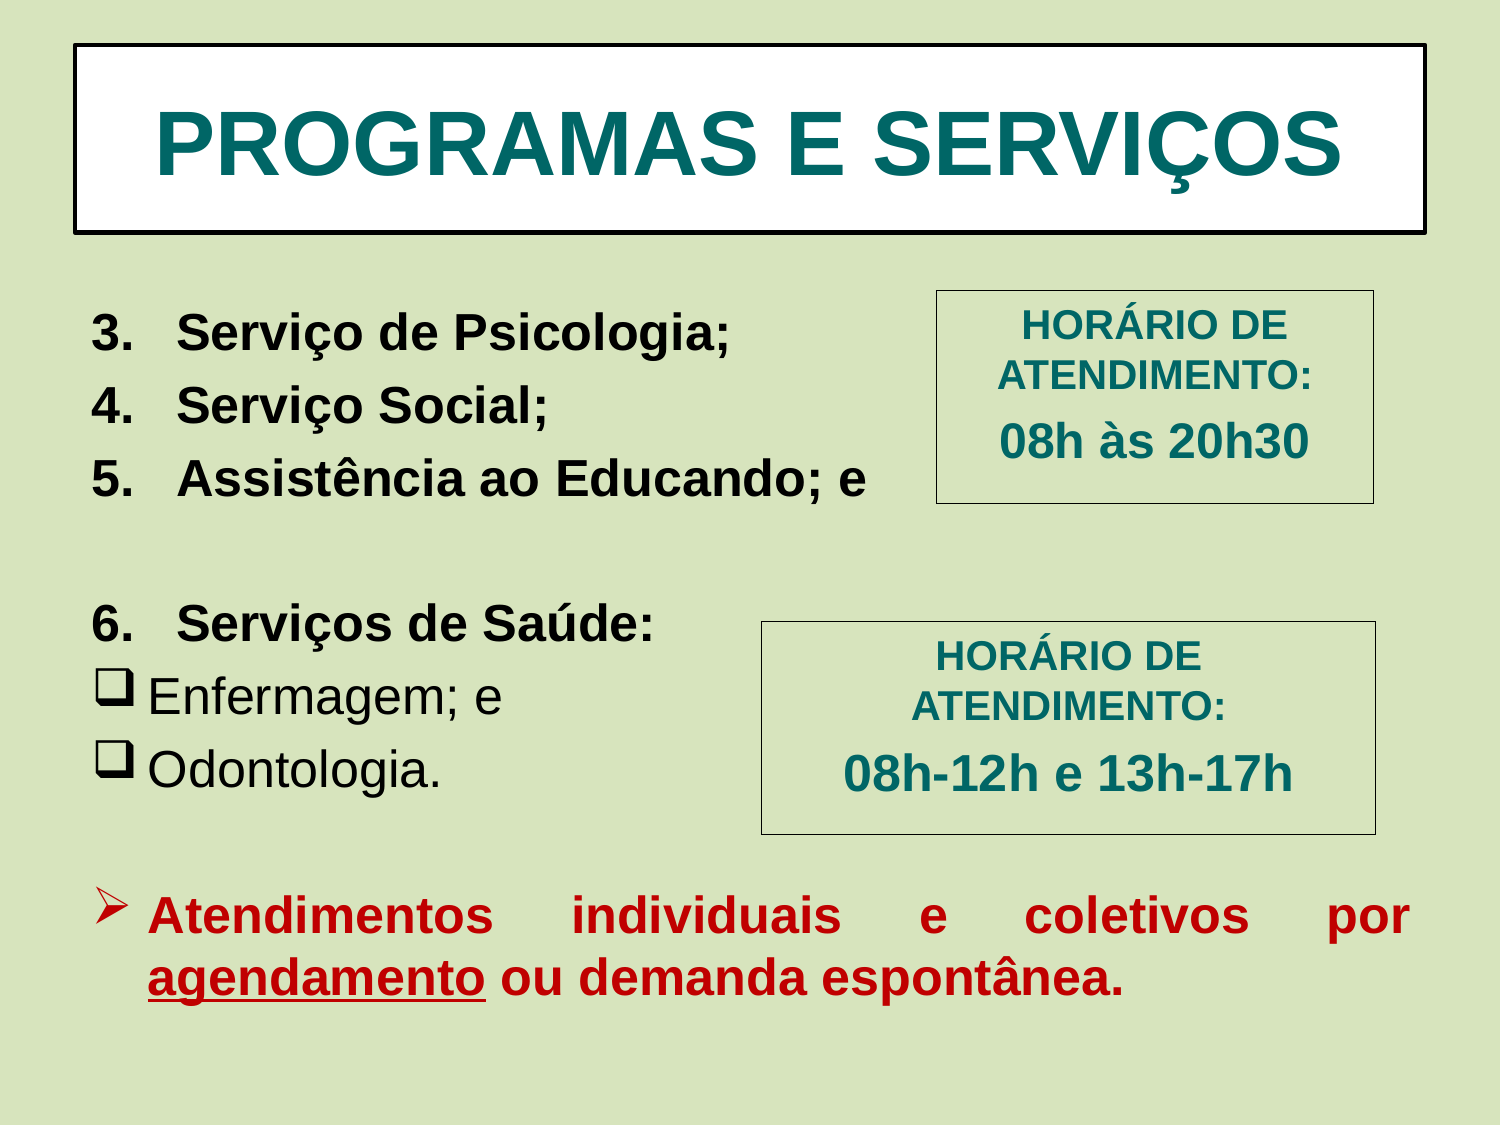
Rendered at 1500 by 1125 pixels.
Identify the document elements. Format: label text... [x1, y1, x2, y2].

text_box HORÁRIO DE ATENDIMENTO: 08h às 20h30 [936, 290, 1374, 504]
title PROGRAMAS E SERVIÇOS [75, 45, 1425, 233]
text_box HORÁRIO DE ATENDIMENTO: 08h-12h e 13h-17h [761, 621, 1376, 835]
list Serviço de Psicologia; Serviço Social; Assistência ao Educando; e Serviços de Saúde: Enfermagem; e Odontologia. Atendimentos individuais e coletivos por agendamento ou demanda espontânea. [76, 255, 1427, 1064]
